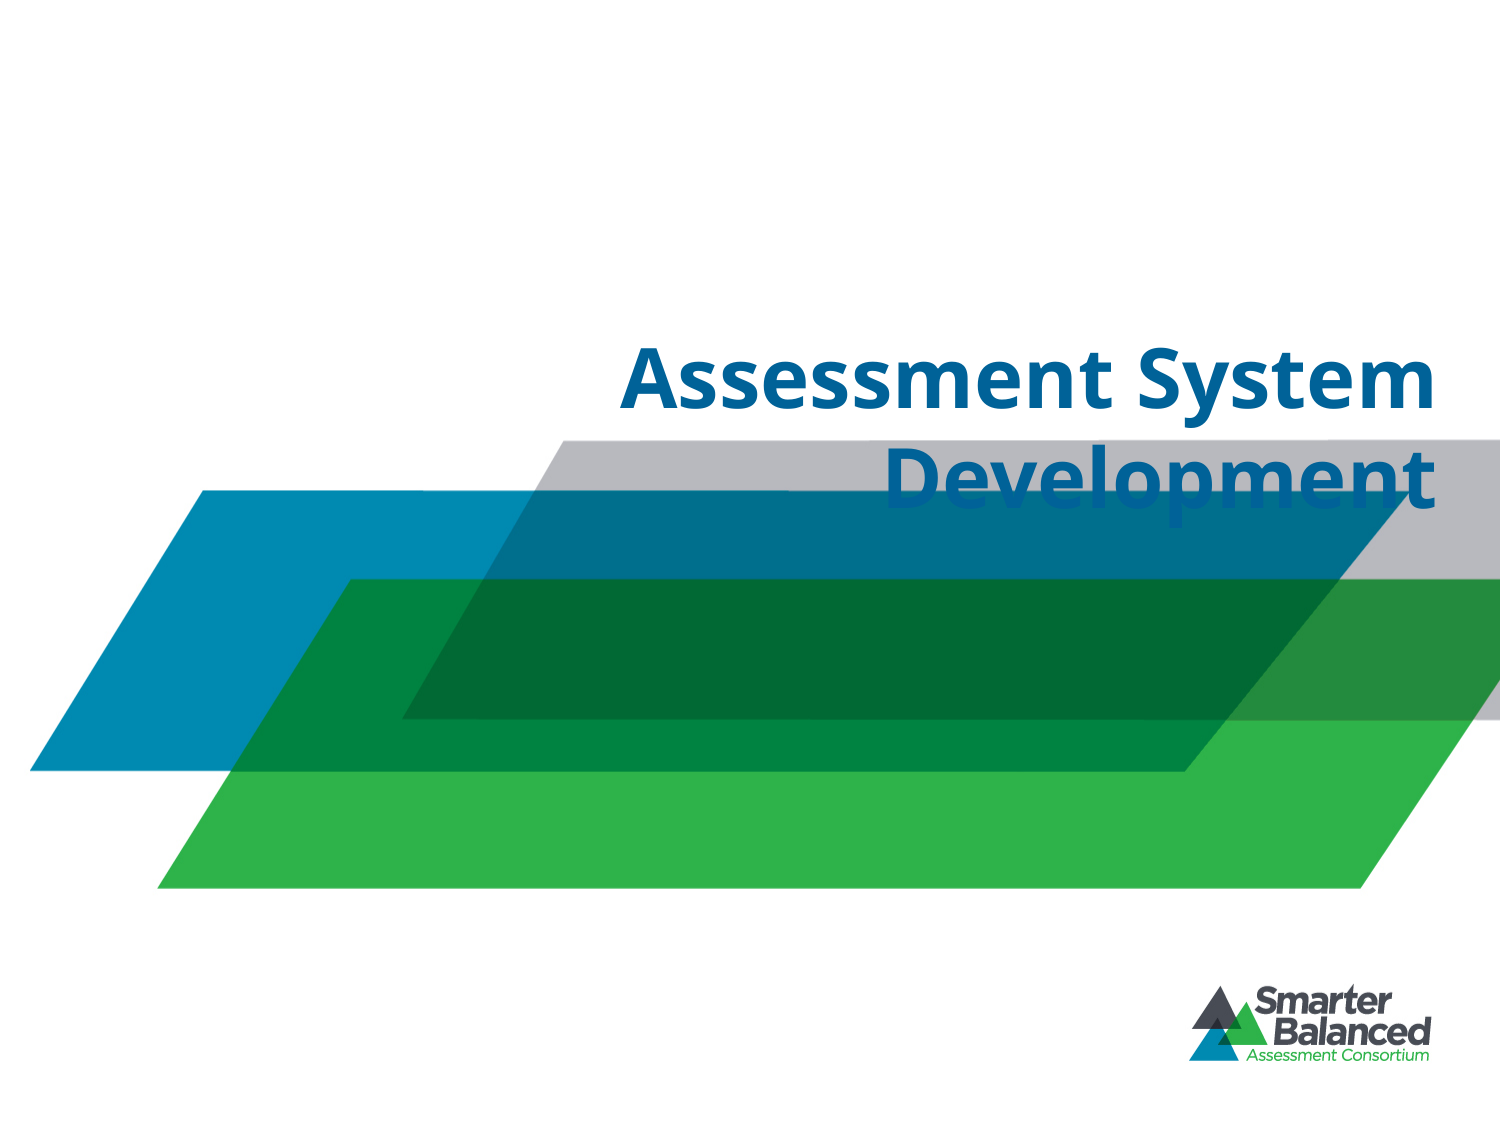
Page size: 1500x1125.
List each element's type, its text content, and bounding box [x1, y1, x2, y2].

title Assessment System Development [123, 317, 1454, 428]
picture [0, 0, 1500, 1125]
